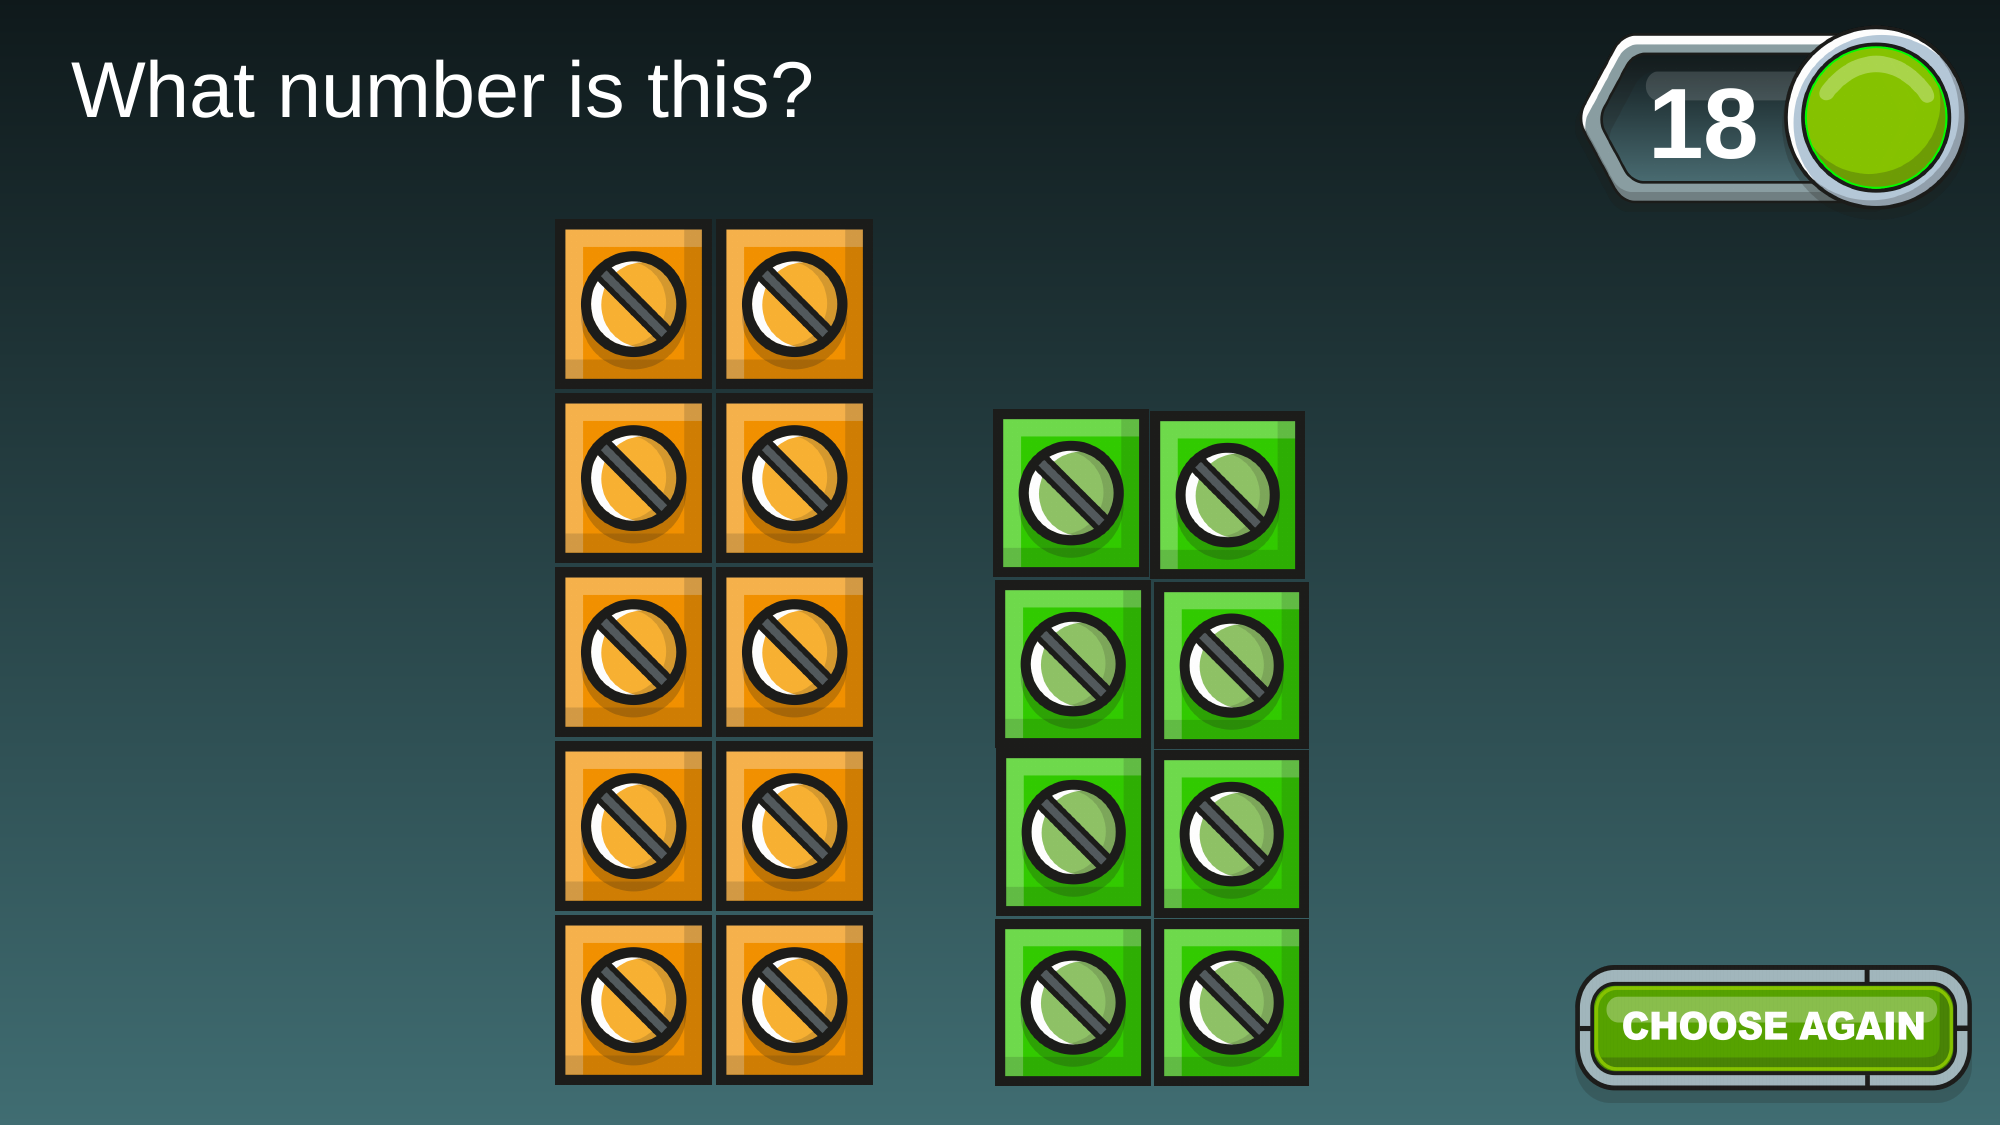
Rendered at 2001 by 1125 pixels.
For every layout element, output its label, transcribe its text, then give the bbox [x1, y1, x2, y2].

picture [554, 915, 712, 1085]
picture [554, 219, 712, 389]
picture [716, 219, 873, 389]
picture [554, 567, 712, 737]
picture [1575, 965, 1972, 1104]
picture [554, 741, 712, 911]
picture [716, 393, 873, 563]
text_box What number is this? [55, 30, 1093, 162]
picture [716, 567, 873, 737]
picture [716, 741, 873, 911]
picture [1575, 25, 1971, 221]
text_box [993, 409, 1309, 1086]
picture [716, 915, 873, 1085]
picture [554, 393, 712, 563]
